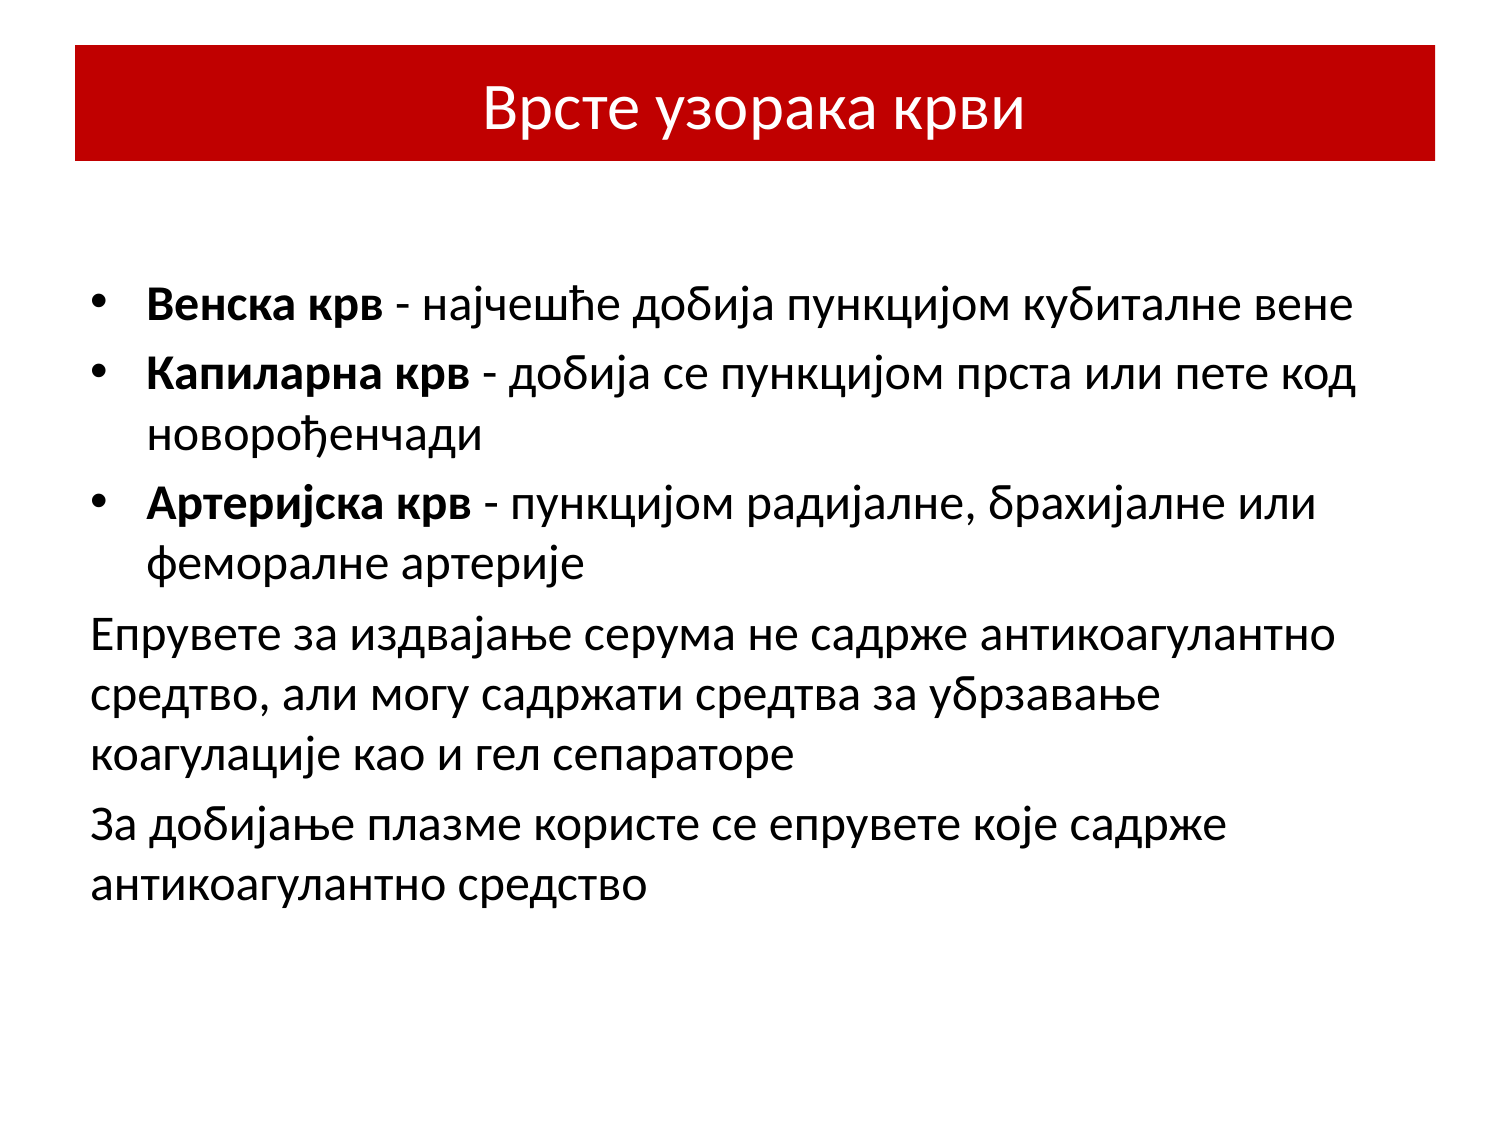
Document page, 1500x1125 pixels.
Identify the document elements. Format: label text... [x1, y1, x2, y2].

list Венска крв - најчешће добија пункцијом кубиталне вене Капиларна крв - добија се пункцијом прста или пете код новорођенчади Артеријска крв - пункцијом радијалне, брахијалне или феморалне артерије Епрувете за издвајање серума не садрже антикоагулантно средтво, али могу садржати средтва за убрзавање коагулације као и гел сепараторе За добијање плазме користе се епрувете које садрже антикоагулантно средство [75, 262, 1425, 1005]
title Врсте узорака крви [75, 45, 1436, 161]
